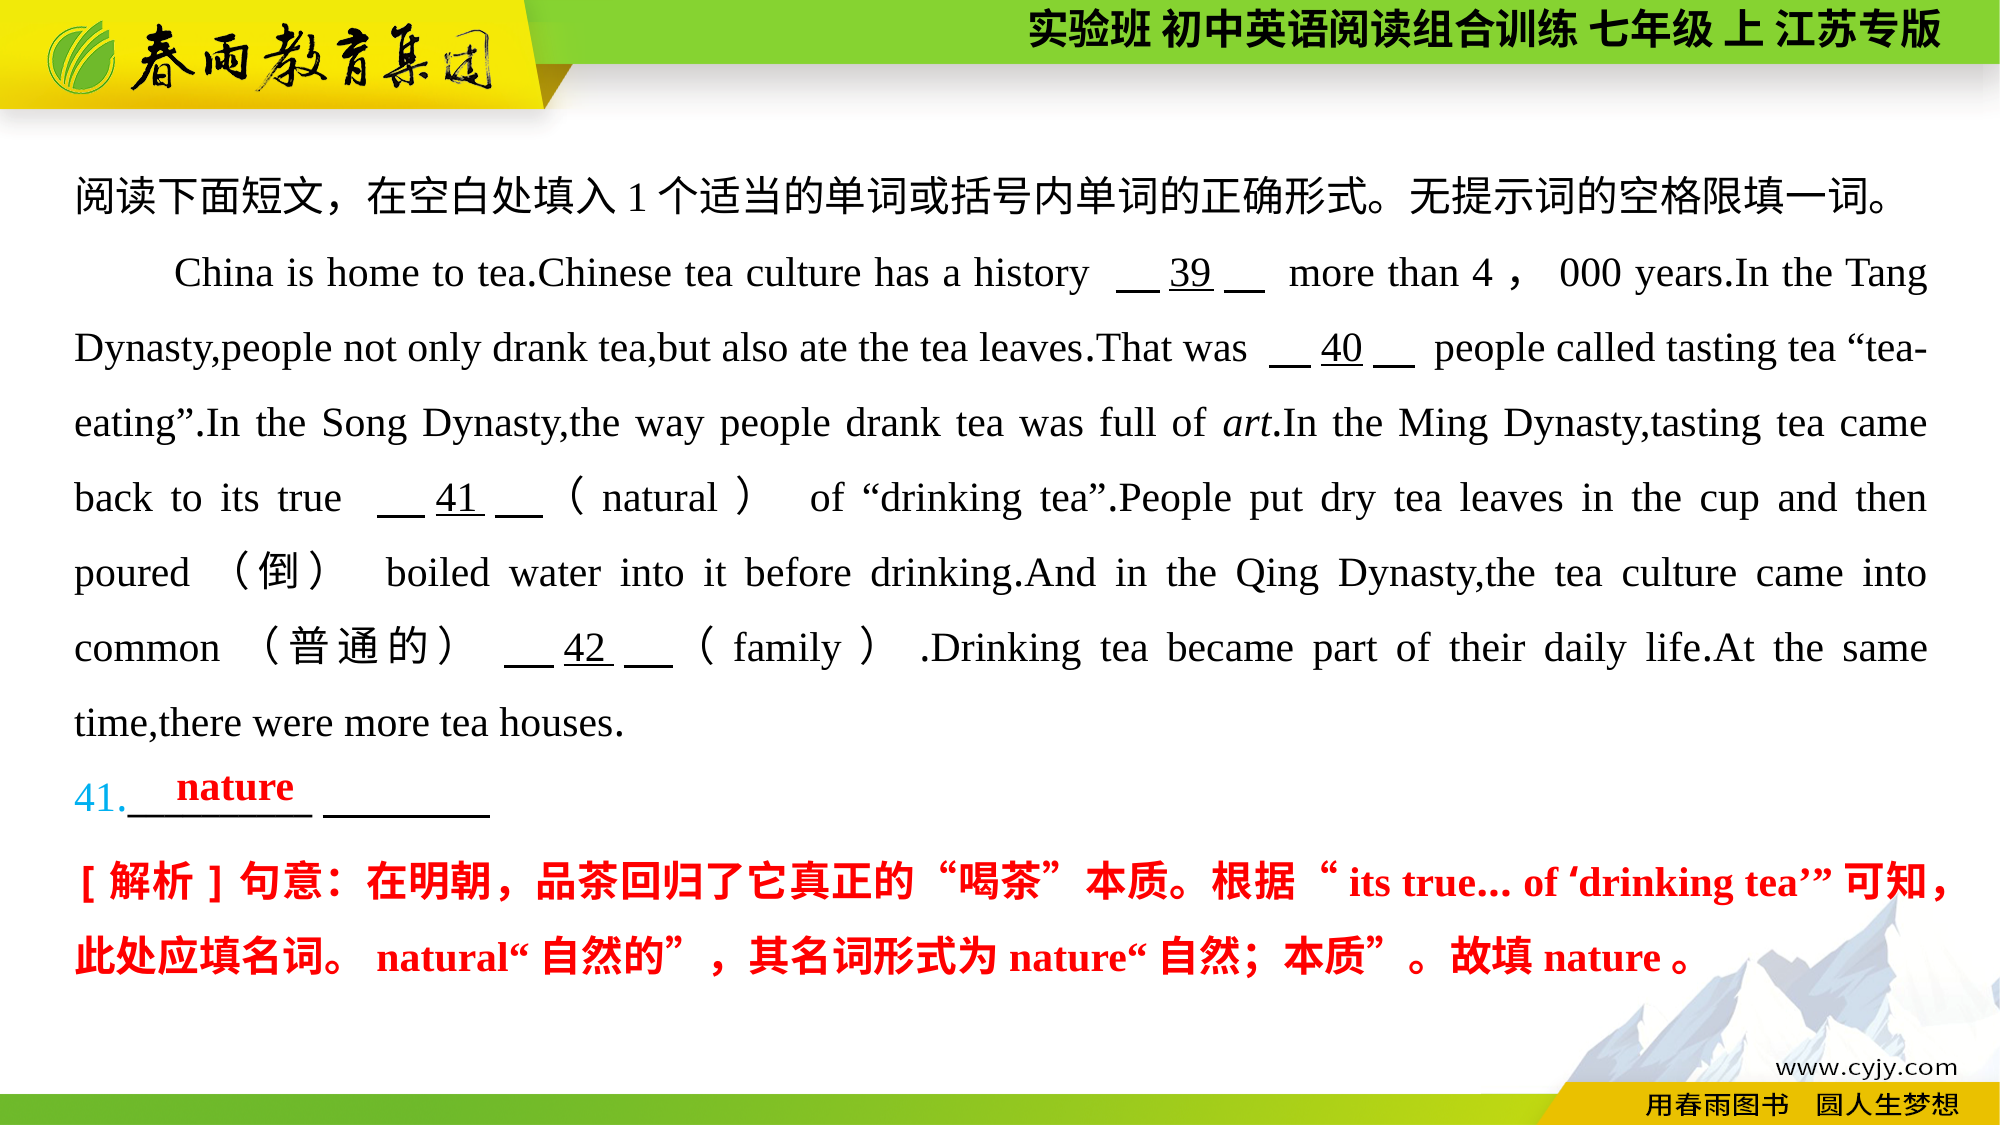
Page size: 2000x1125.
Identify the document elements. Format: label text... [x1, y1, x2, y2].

list 阅读下面短文，在空白处填入1个适当的单词或括号内单词的正确形式。无提示词的空格限填一词。 China is home to tea.Chinese tea culture has a history 39 more than 4，000 years.In the Tang Dynasty,people not only drank tea,but also ate the tea leaves.That was 40 people called tasting tea “tea-eating”.In the Song Dynasty,the way people drank tea was full of art.In the Ming Dynasty,tasting tea came back to its true 41 （natural） of “drinking tea”.People put dry tea leaves in the cup and then poured（倒） boiled water into it before drinking.And in the Qing Dynasty,the tea culture came into common（普通的） 42 （family）.Drinking tea became part of their daily life.At the same time,there were more tea houses. 41.__________ [59, 137, 1944, 822]
text_box [解析]句意：在明朝，品茶回归了它真正的“喝茶”本质。根据“its true... of ‘drinking tea’”可知，此处应填名词。natural“自然的”，其名词形式为nature“自然；本质”。故填nature。 [59, 822, 1944, 988]
text_box nature [161, 751, 310, 817]
picture [0, 0, 2000, 1125]
